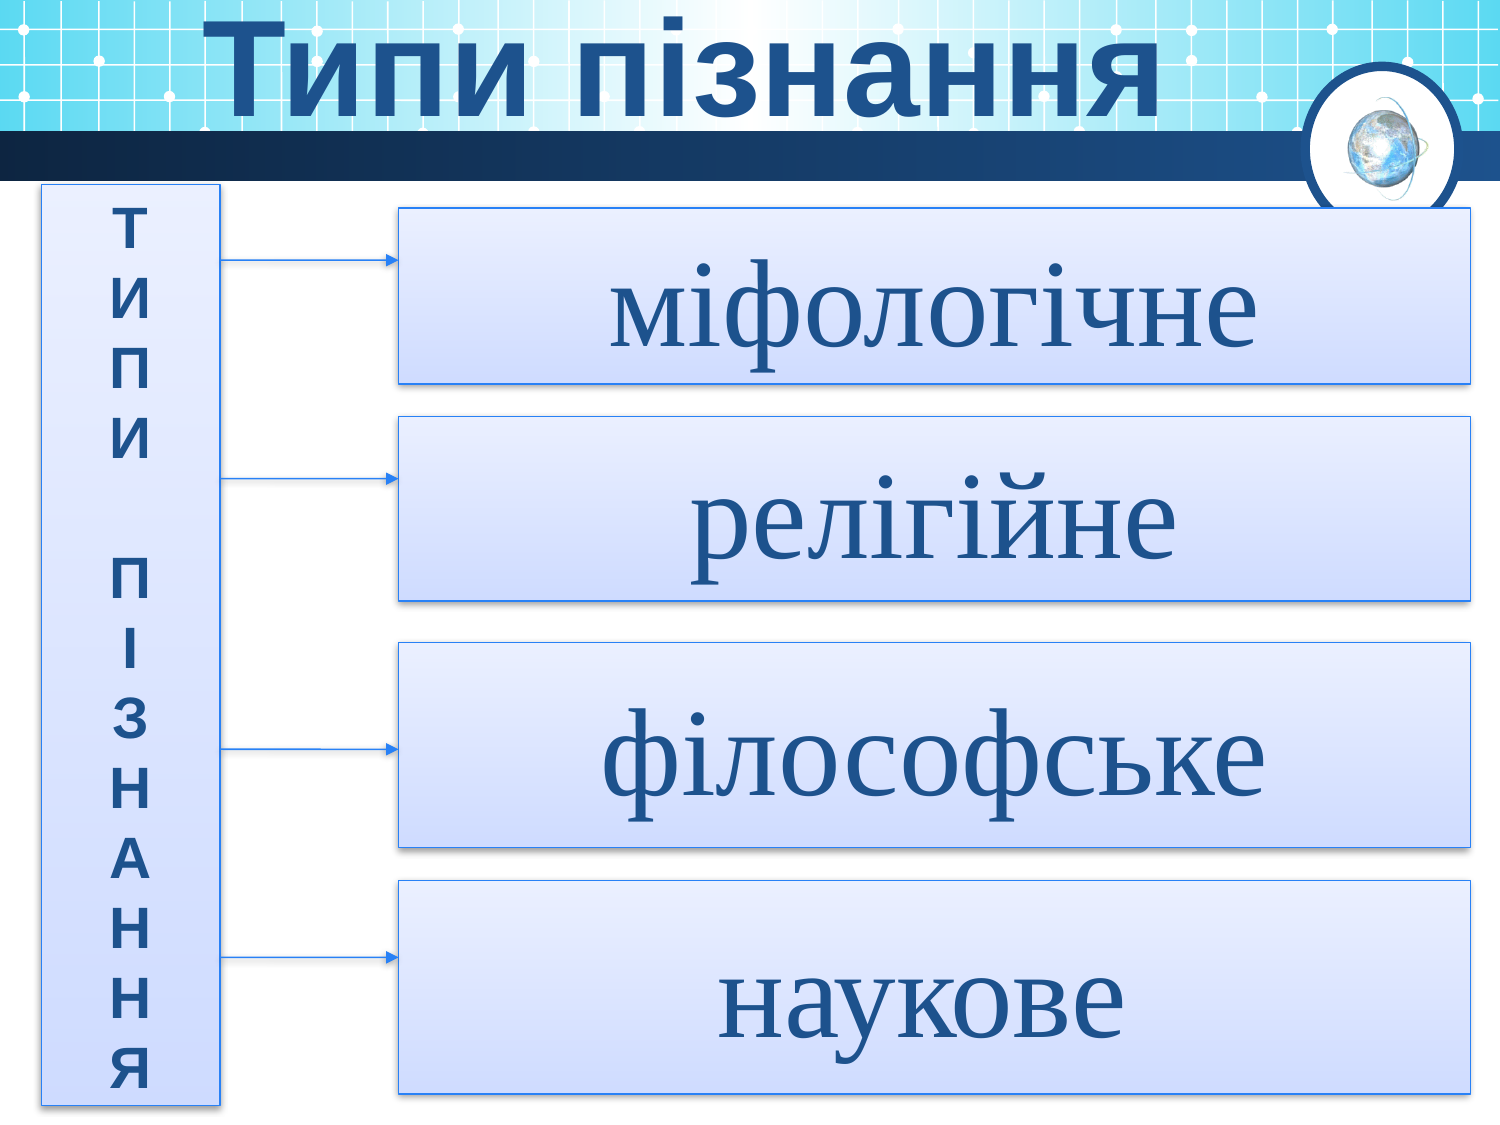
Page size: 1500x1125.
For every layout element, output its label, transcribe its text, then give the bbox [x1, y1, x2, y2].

picture [1310, 87, 1454, 184]
text_box Типи пізнання [0, 0, 1424, 152]
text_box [41, 184, 1471, 1106]
